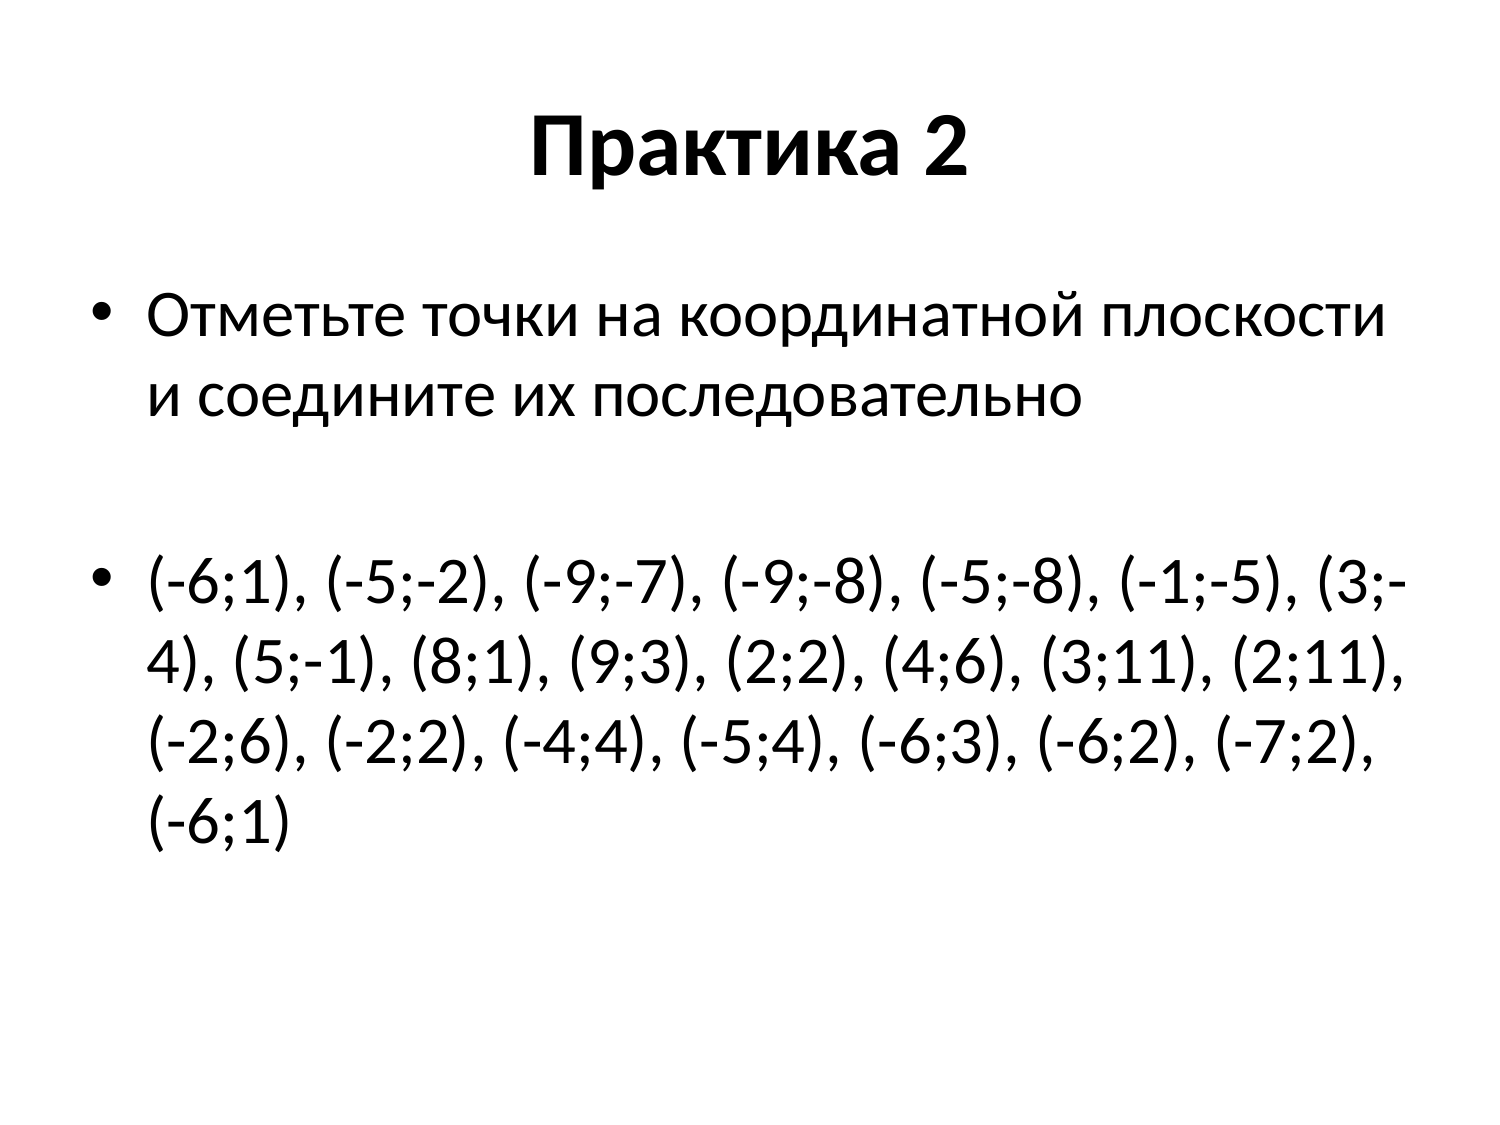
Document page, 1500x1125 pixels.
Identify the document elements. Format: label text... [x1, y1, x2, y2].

list Отметьте точки на координатной плоскости и соедините их последовательно (-6;1), (-5;-2), (-9;-7), (-9;-8), (-5;-8), (-1;-5), (3;-4), (5;-1), (8;1), (9;3), (2;2), (4;6), (3;11), (2;11), (-2;6), (-2;2), (-4;4), (-5;4), (-6;3), (-6;2), (-7;2), (-6;1) [75, 262, 1425, 1005]
title Практика 2 [75, 45, 1425, 233]
